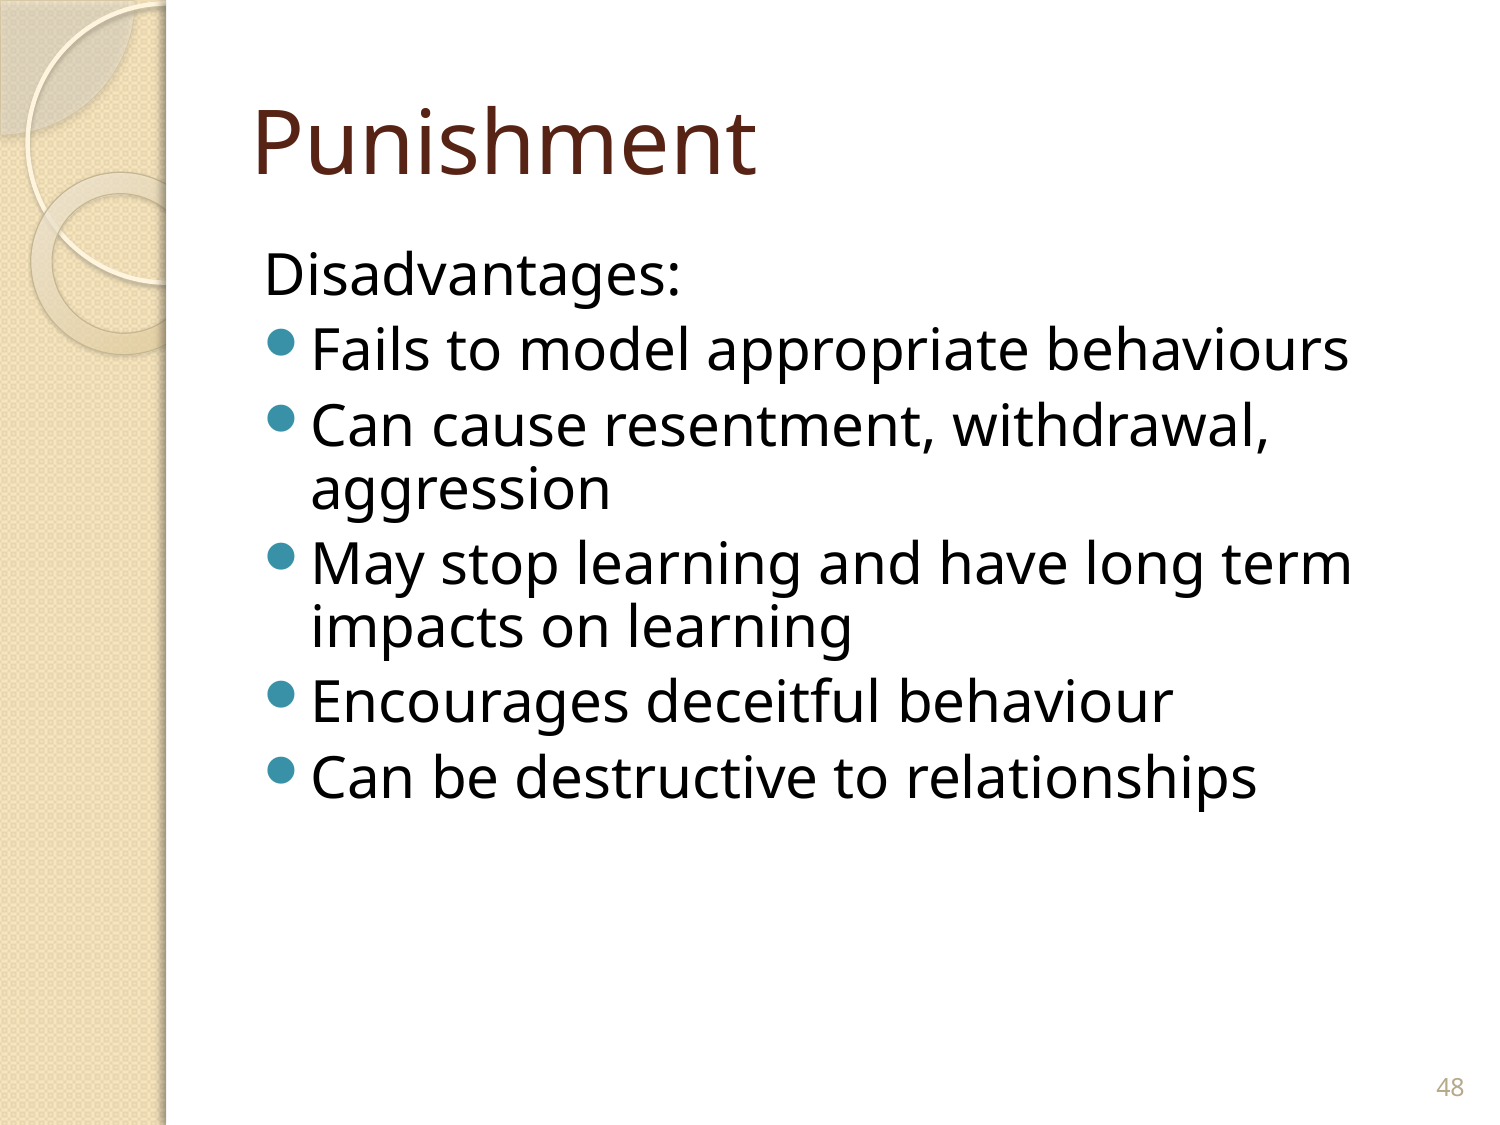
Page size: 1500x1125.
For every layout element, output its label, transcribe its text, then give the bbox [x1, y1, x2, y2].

slide_number 48 [1413, 1034, 1488, 1113]
list Disadvantages: Fails to model appropriate behaviours Can cause resentment, withdrawal, aggression May stop learning and have long term impacts on learning Encourages deceitful behaviour Can be destructive to relationships [235, 237, 1466, 1025]
title Punishment [235, 45, 1466, 233]
